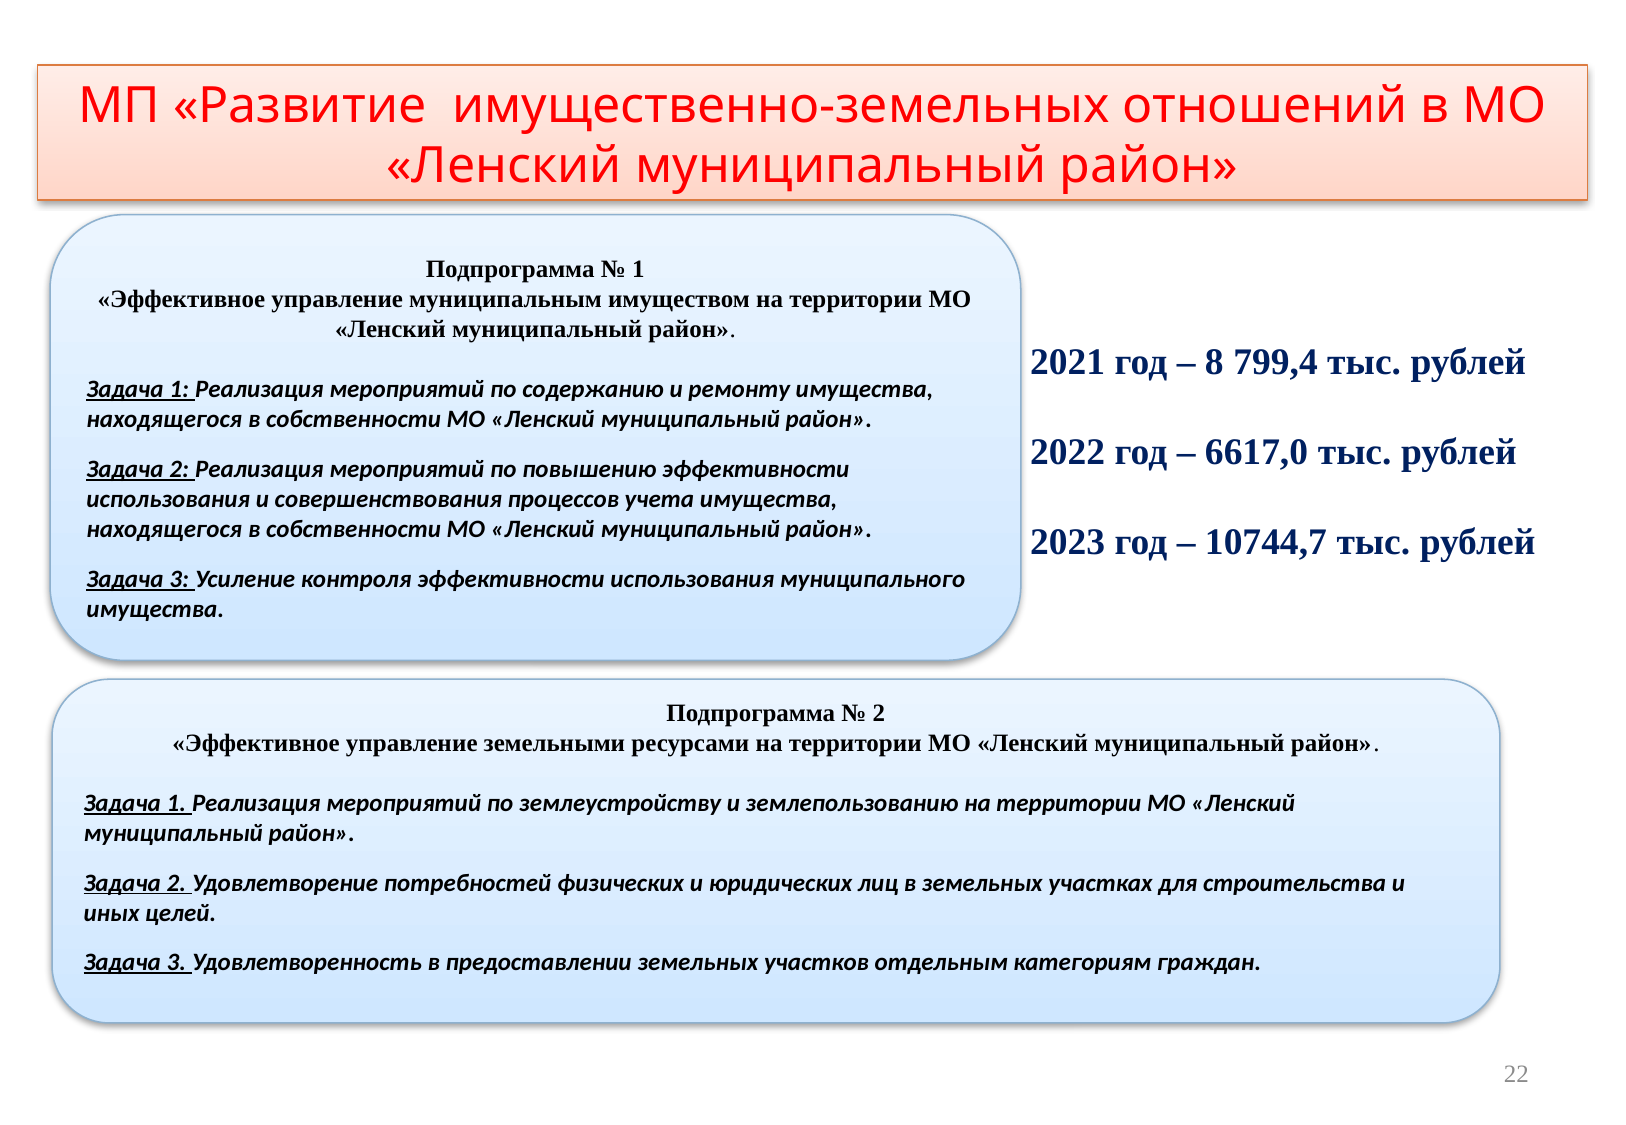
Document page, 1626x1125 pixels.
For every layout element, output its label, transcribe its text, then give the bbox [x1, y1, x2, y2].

text_box Подпрограмма № 2 «Эффективное управление земельными ресурсами на территории МО «Ленский муниципальный район». Задача 1. Реализация мероприятий по землеустройству и землепользованию на территории МО «Ленский муниципальный район». Задача 2. Удовлетворение потребностей физических и юридических лиц в земельных участках для строительства и иных целей. Задача 3. Удовлетворенность в предоставлении земельных участков отдельным категориям граждан. [51, 678, 1501, 1024]
text_box МП «Развитие имущественно-земельных отношений в МО «Ленский муниципальный район» [37, 64, 1588, 201]
text_box Подпрограмма № 1 «Эффективное управление муниципальным имуществом на территории МО «Ленский муниципальный район». Задача 1: Реализация мероприятий по содержанию и ремонту имущества, находящегося в собственности МО «Ленский муниципальный район». Задача 2: Реализация мероприятий по повышению эффективности использования и совершенствования процессов учета имущества, находящегося в собственности МО «Ленский муниципальный район». Задача 3: Усиление контроля эффективности использования муниципального имущества. [49, 213, 1022, 662]
slide_number 22 [1164, 1042, 1544, 1103]
text_box 2021 год – 8 799,4 тыс. рублей 2022 год – 6617,0 тыс. рублей 2023 год – 10744,7 тыс. рублей [1022, 289, 1563, 615]
